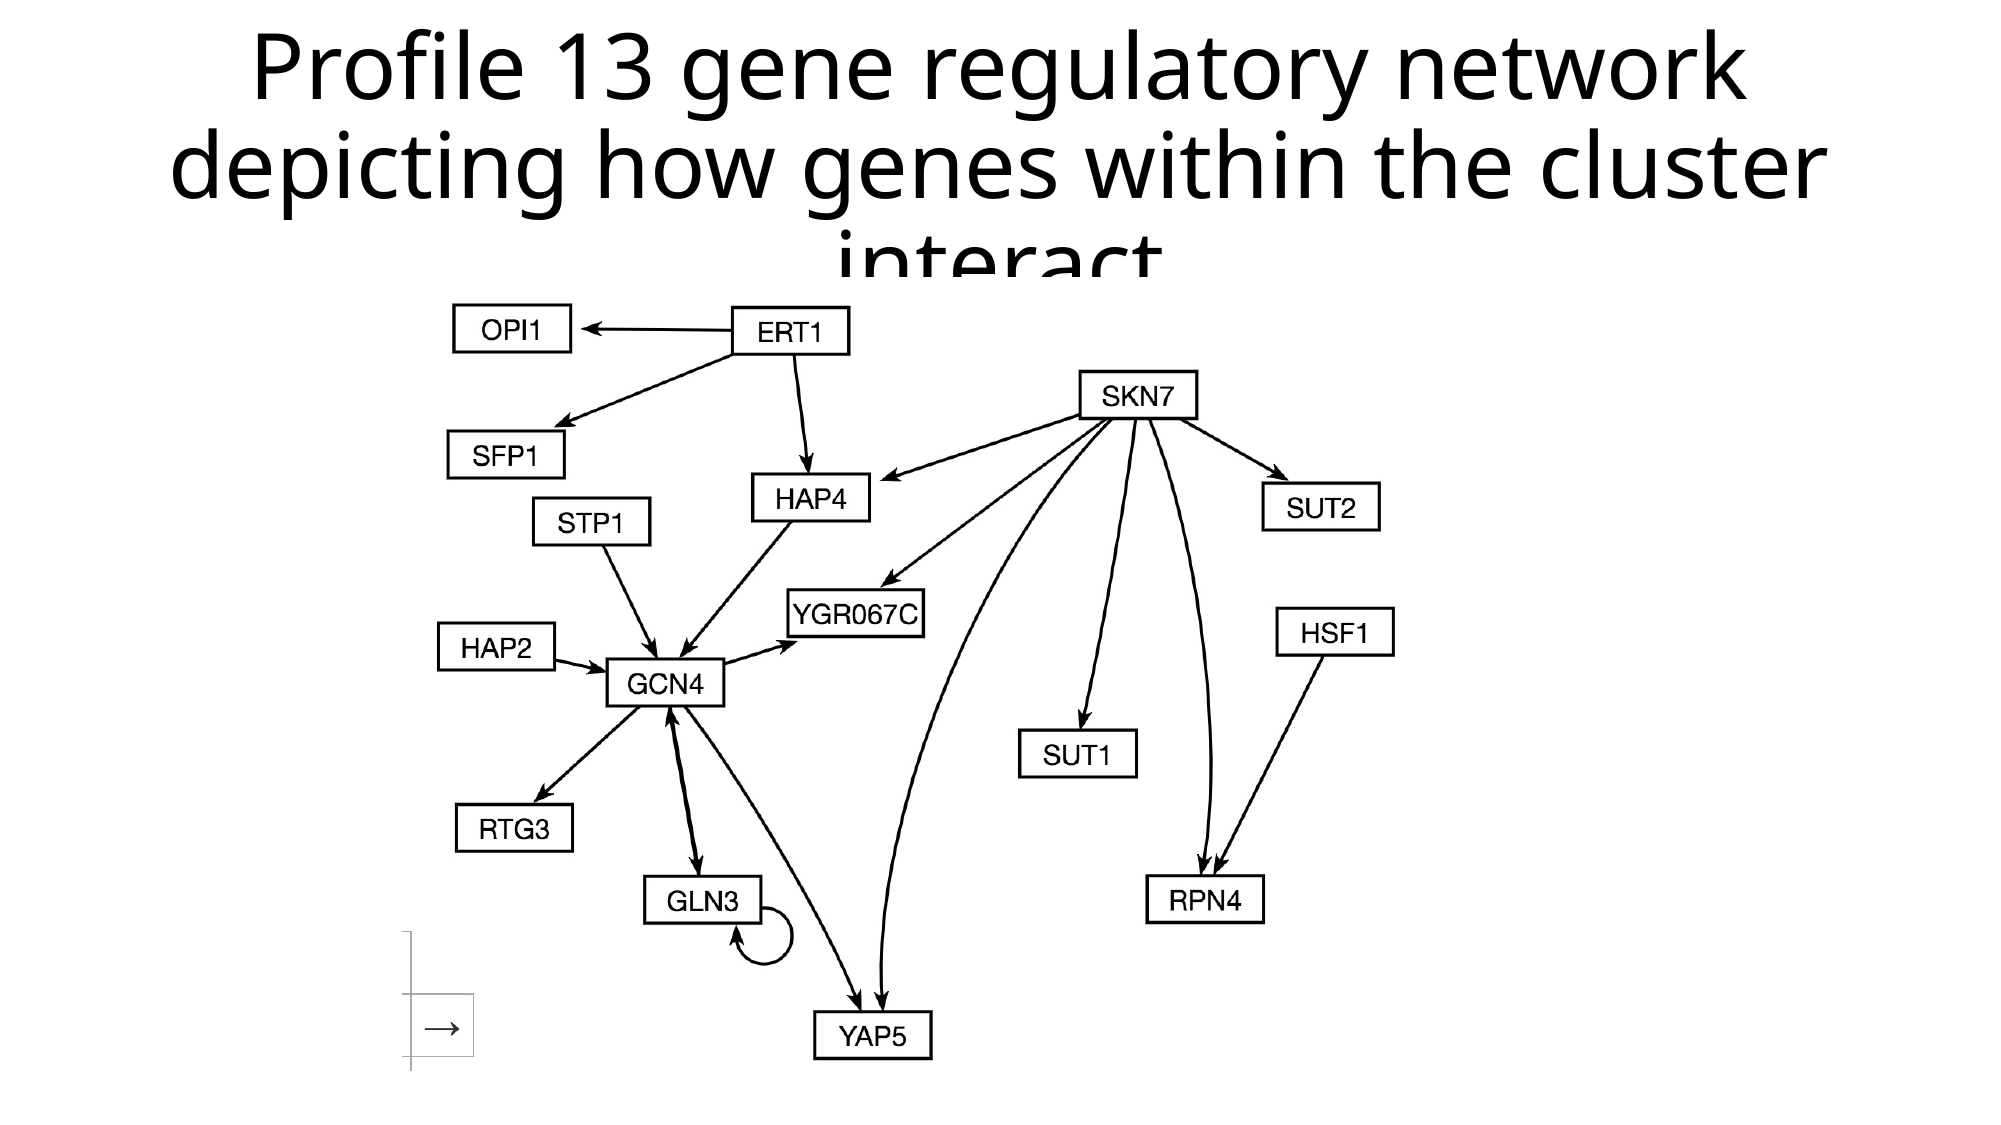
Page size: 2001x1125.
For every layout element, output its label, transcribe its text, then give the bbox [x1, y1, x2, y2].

title Profile 13 gene regulatory network depicting how genes within the cluster interact [137, 59, 1863, 278]
picture [402, 277, 1409, 1071]
